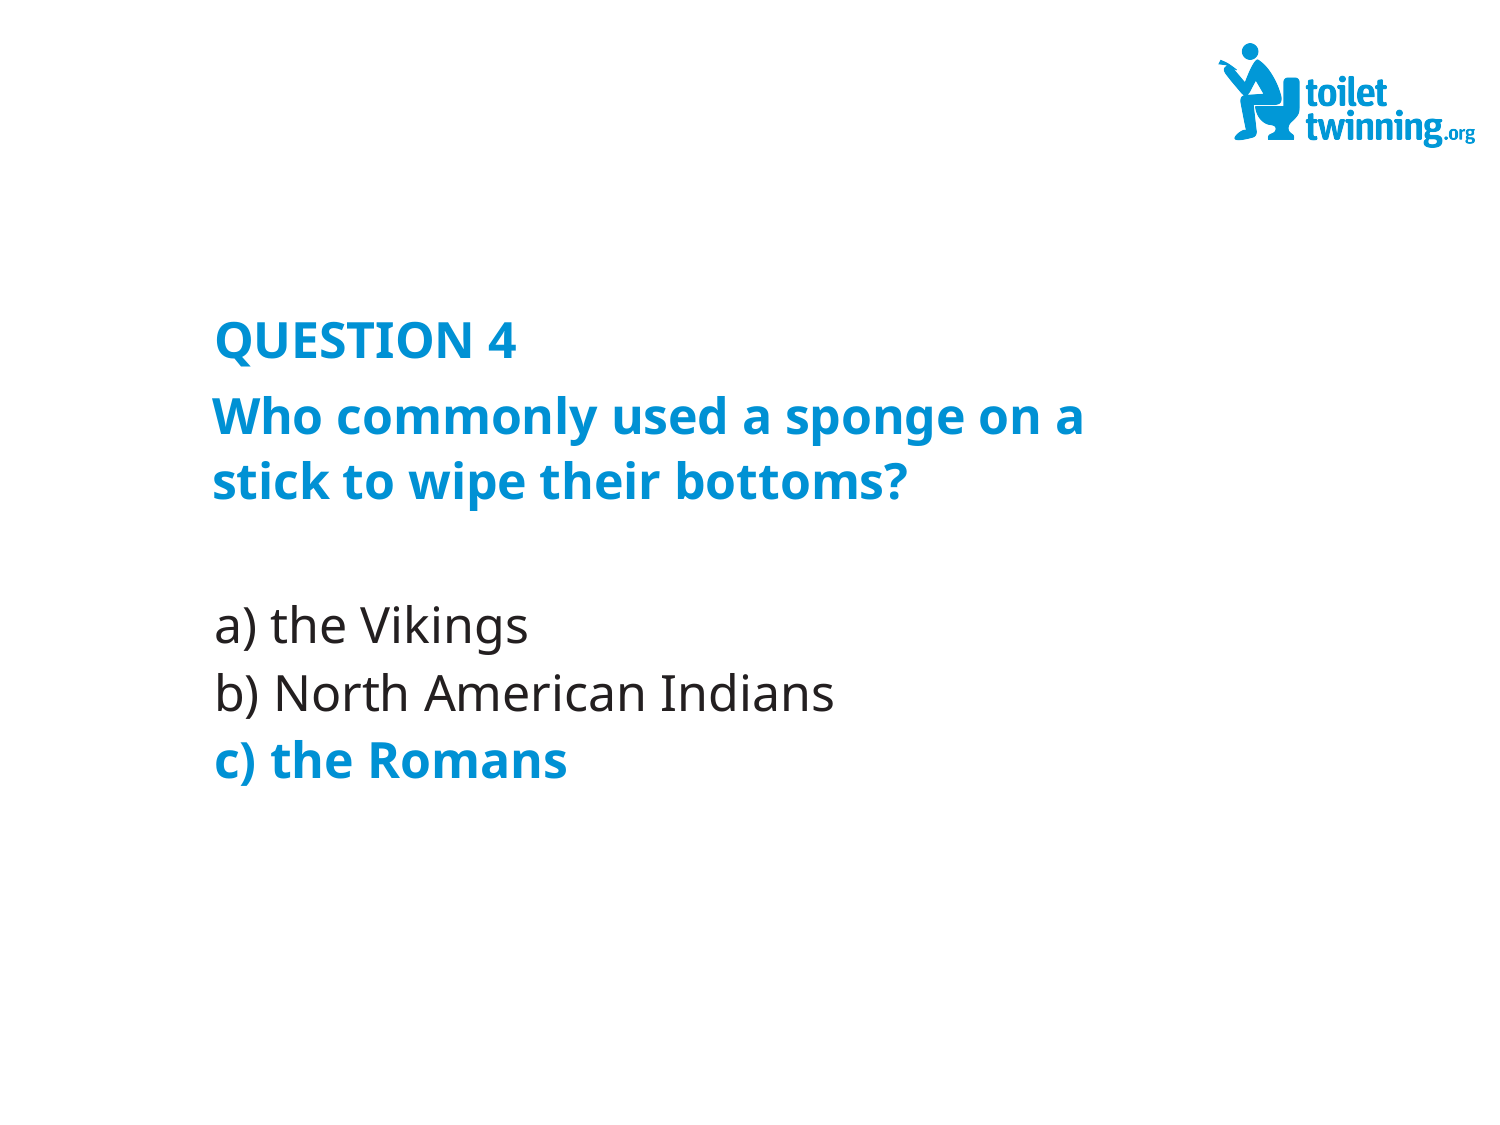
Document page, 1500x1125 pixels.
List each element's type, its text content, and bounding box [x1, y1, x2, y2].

picture [1250, 84, 1261, 94]
picture [1218, 43, 1475, 148]
picture [1218, 43, 1254, 80]
text_box QUESTION 4 Who commonly used a sponge on a stick to wipe their bottoms? the Vikings North American Indians the Romans [197, 296, 1202, 797]
